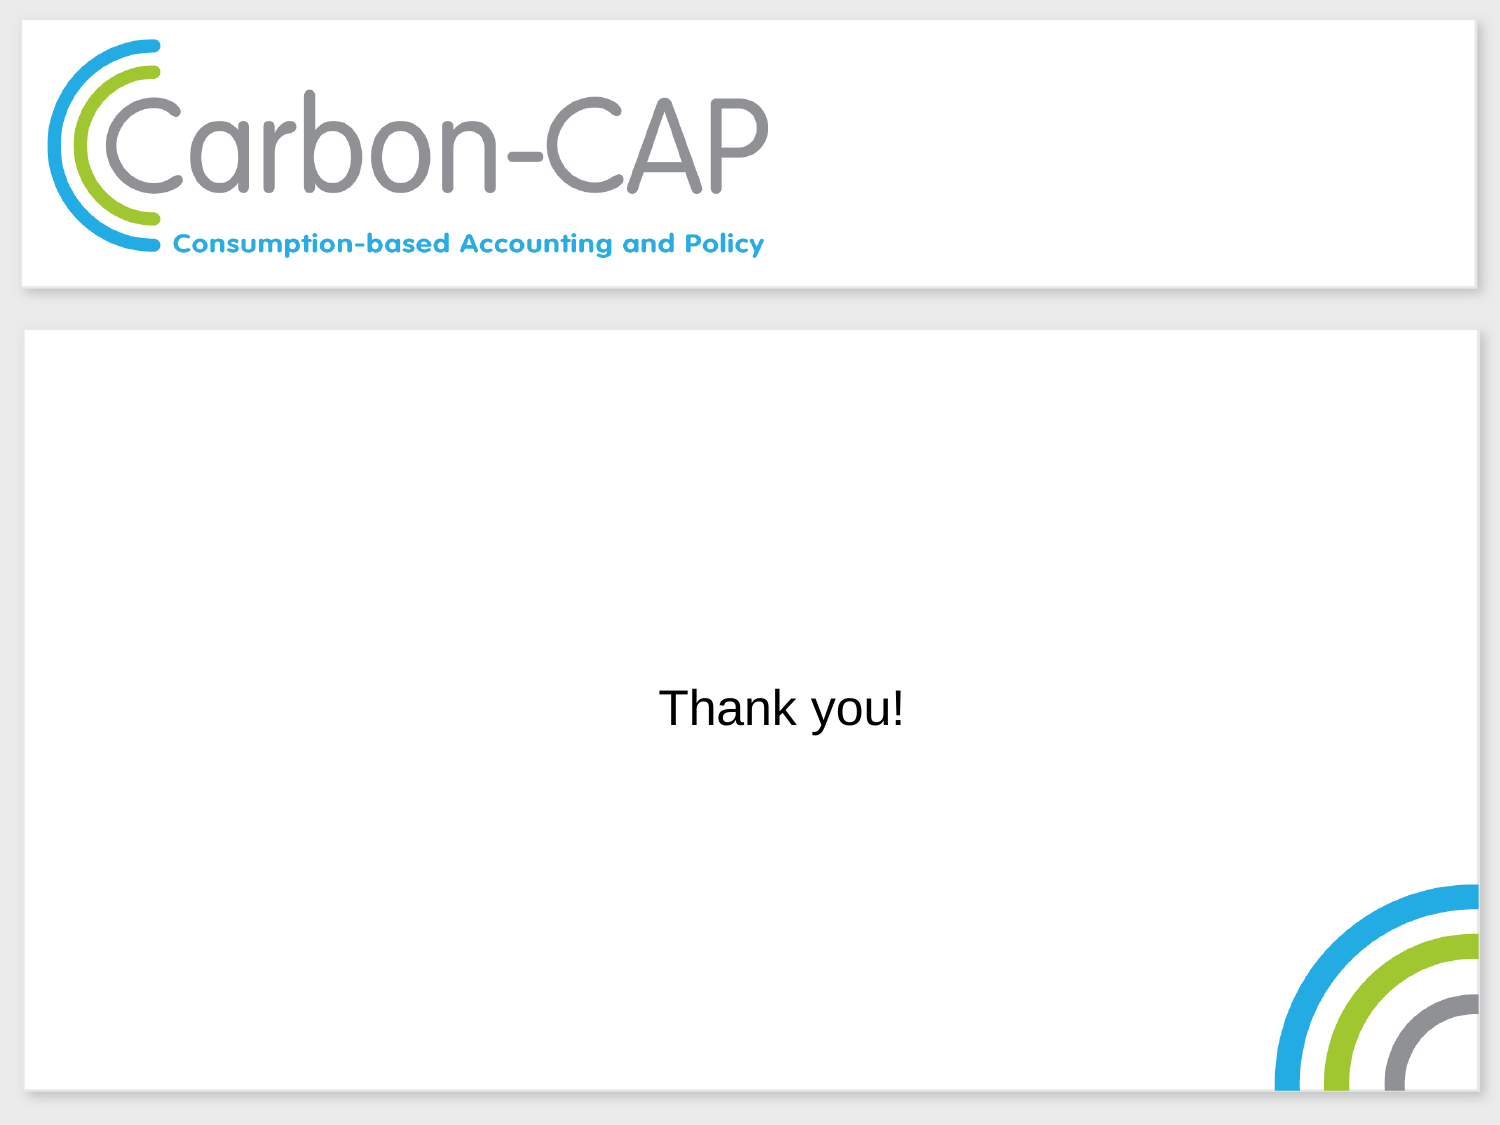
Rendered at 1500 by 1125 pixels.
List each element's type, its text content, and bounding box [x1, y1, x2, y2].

picture [0, 0, 1500, 1125]
text_box Thank you! [643, 668, 921, 744]
